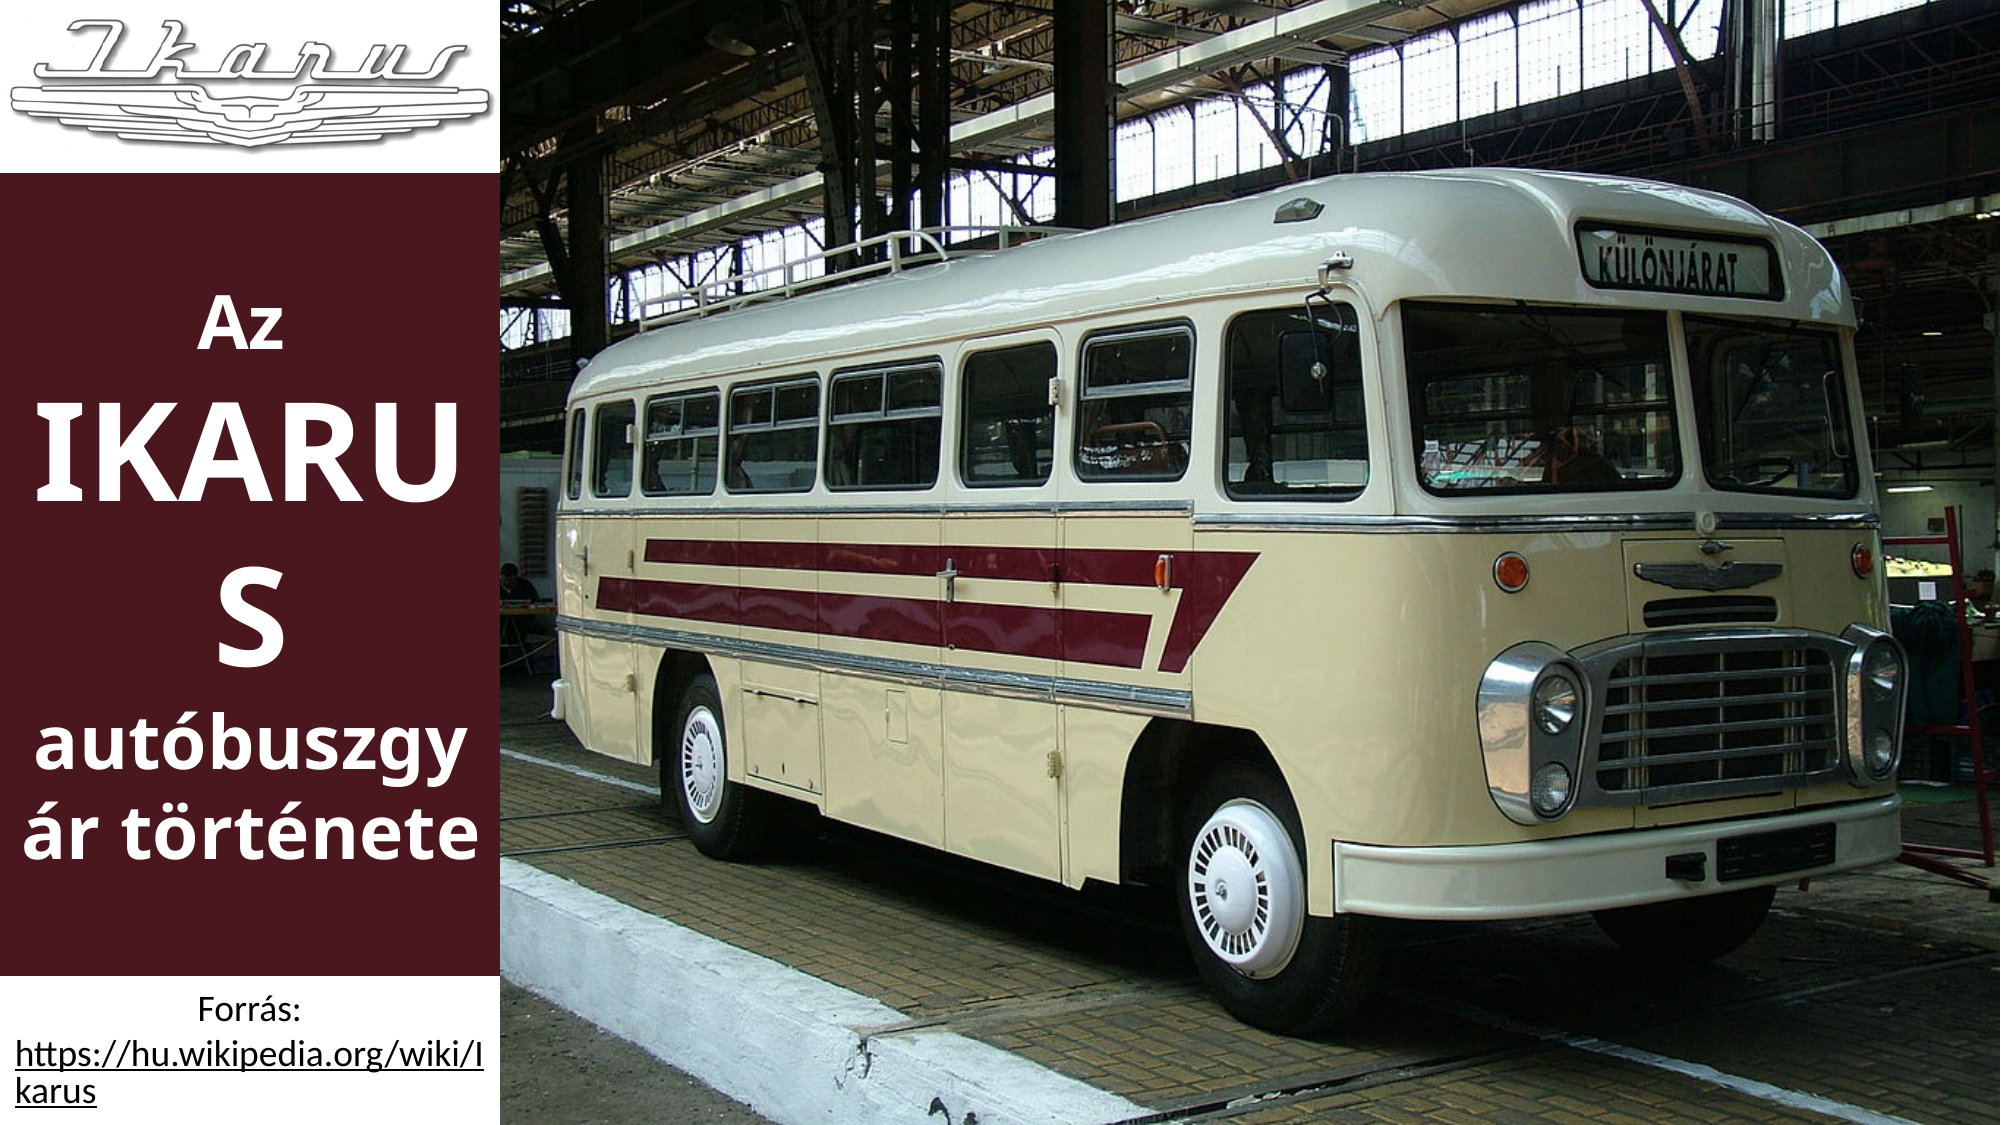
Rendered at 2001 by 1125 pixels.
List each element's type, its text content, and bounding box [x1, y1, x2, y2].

picture [0, 0, 2000, 1125]
title Az IKARUS autóbuszgyár története [0, 172, 499, 976]
text_box Forrás: https://hu.wikipedia.org/wiki/Ikarus [0, 976, 499, 1125]
